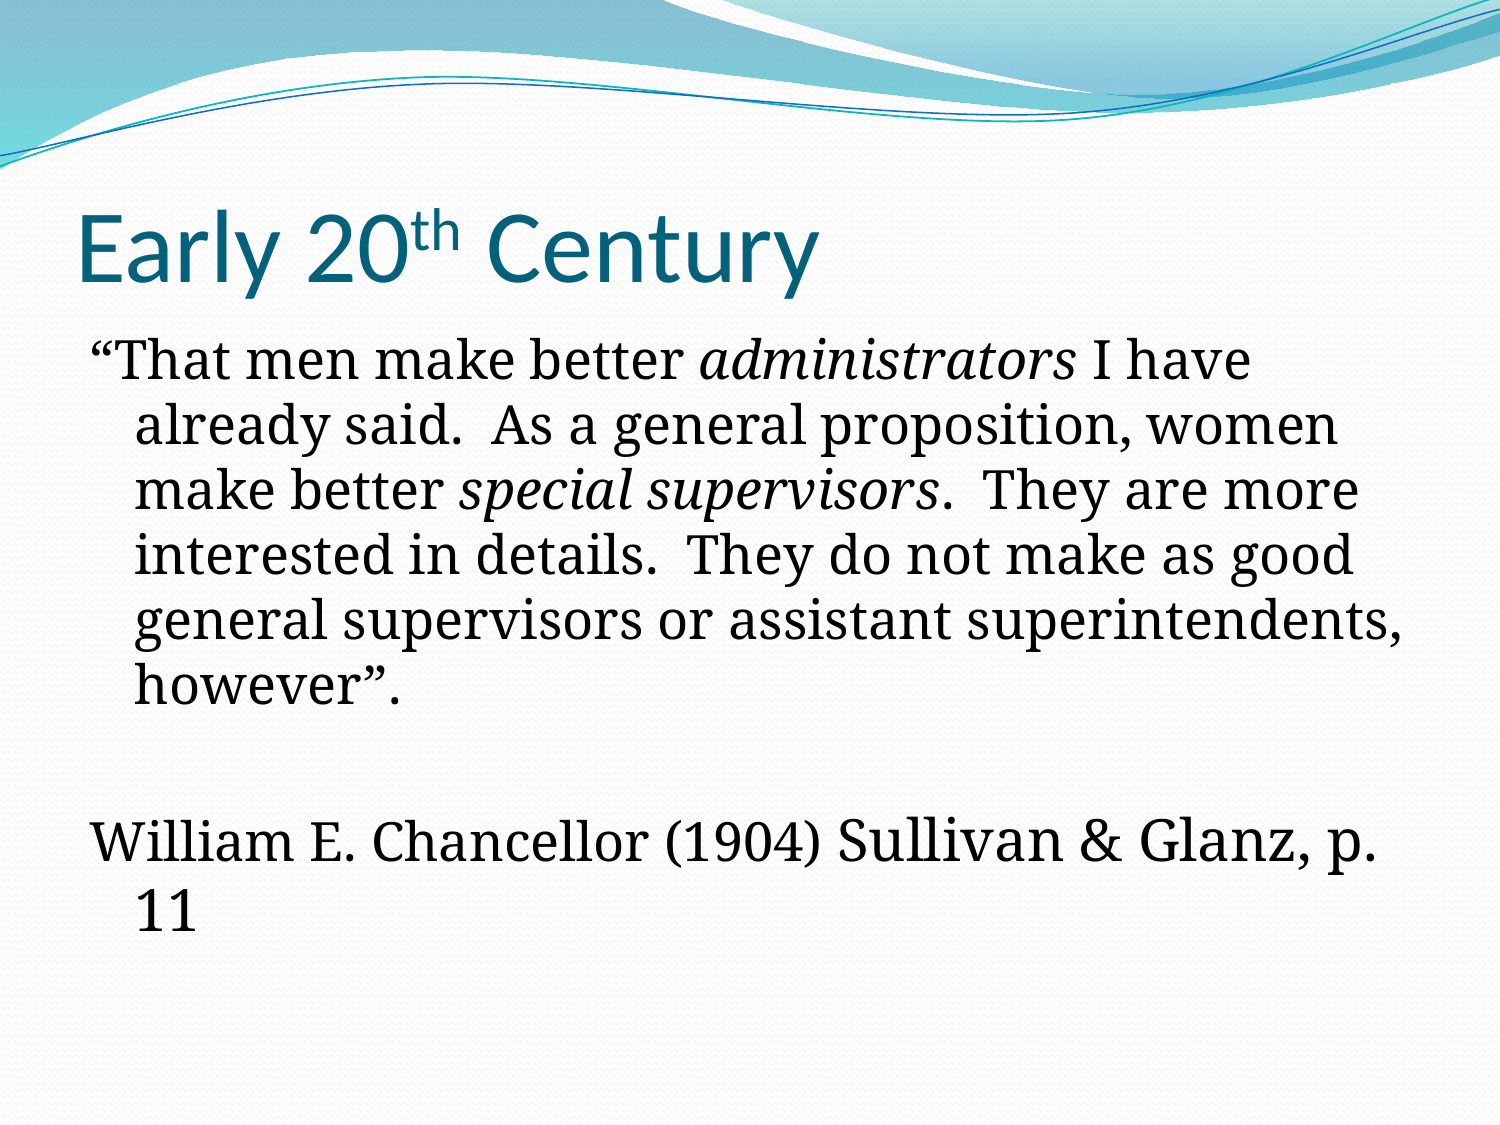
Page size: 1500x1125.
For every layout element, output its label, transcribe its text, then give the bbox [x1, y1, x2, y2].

list “That men make better administrators I have already said. As a general proposition, women make better special supervisors. They are more interested in details. They do not make as good general supervisors or assistant superintendents, however”. William E. Chancellor (1904) Sullivan & Glanz, p. 11 [75, 317, 1425, 1038]
title Early 20th Century [75, 115, 1425, 303]
